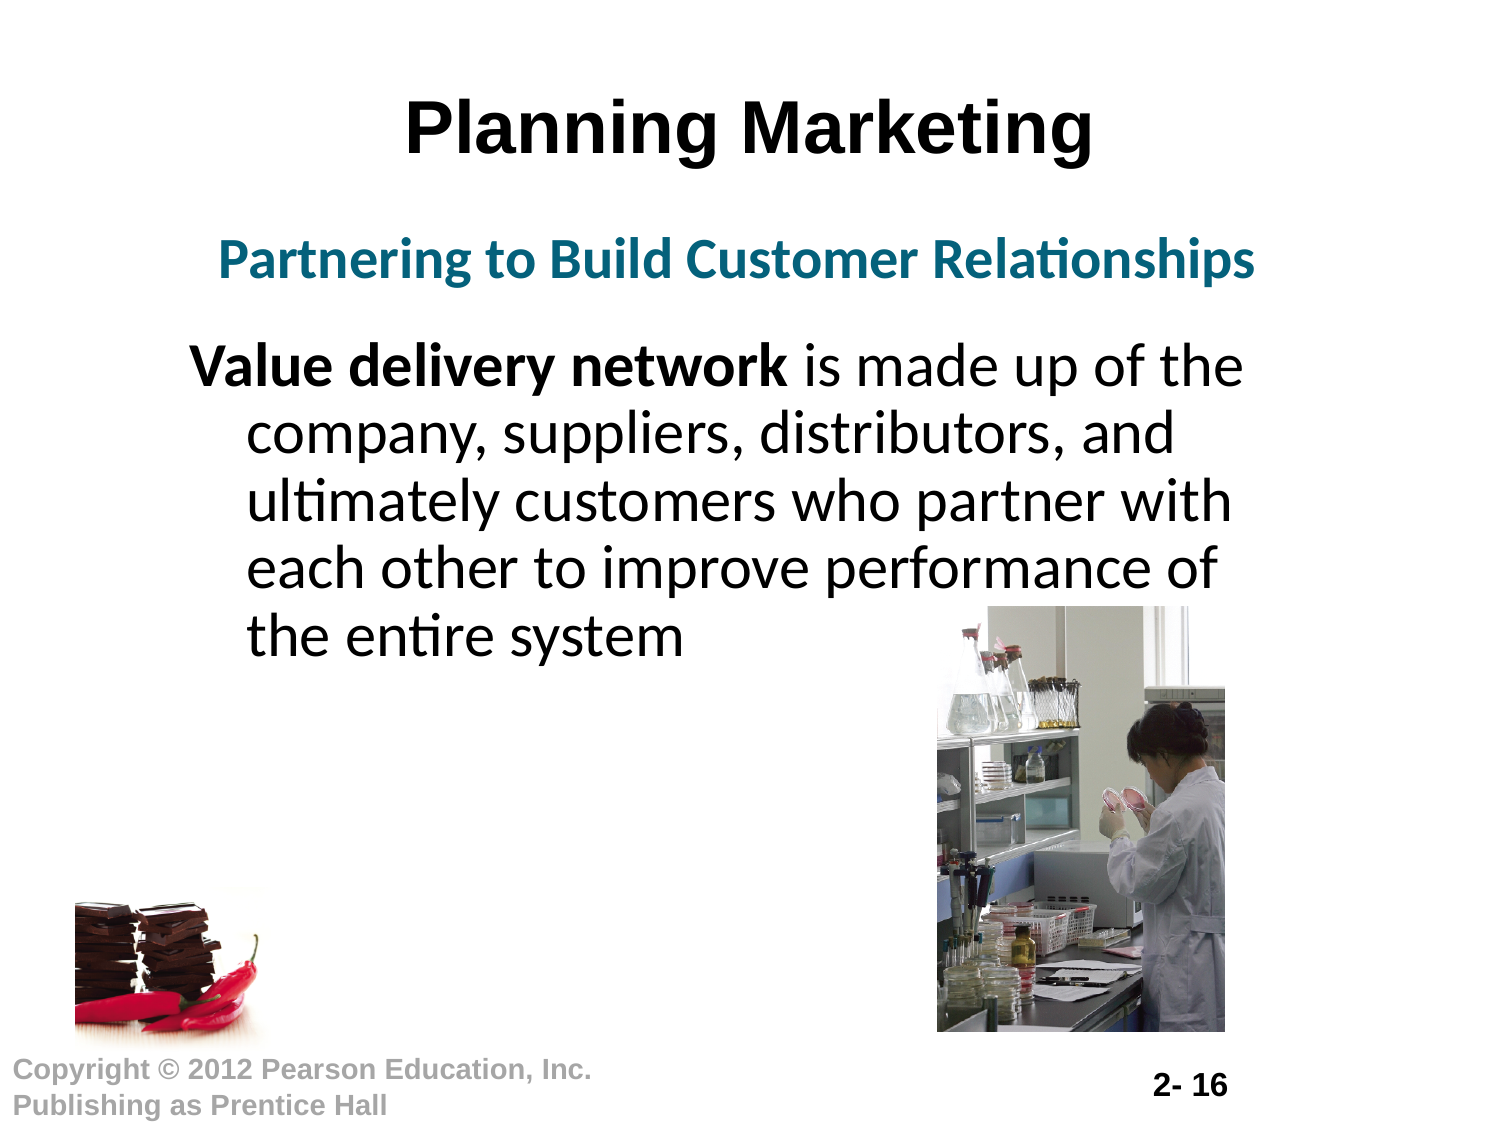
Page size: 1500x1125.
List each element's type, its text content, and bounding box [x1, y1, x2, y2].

title Planning Marketing [112, 74, 1388, 263]
picture [937, 606, 1226, 1032]
picture [75, 887, 275, 1054]
list Value delivery network is made up of the company, suppliers, distributors, and ultimately customers who partner with each other to improve performance of the entire system [174, 324, 1313, 901]
list Partnering to Build Customer Relationships [149, 263, 1326, 276]
